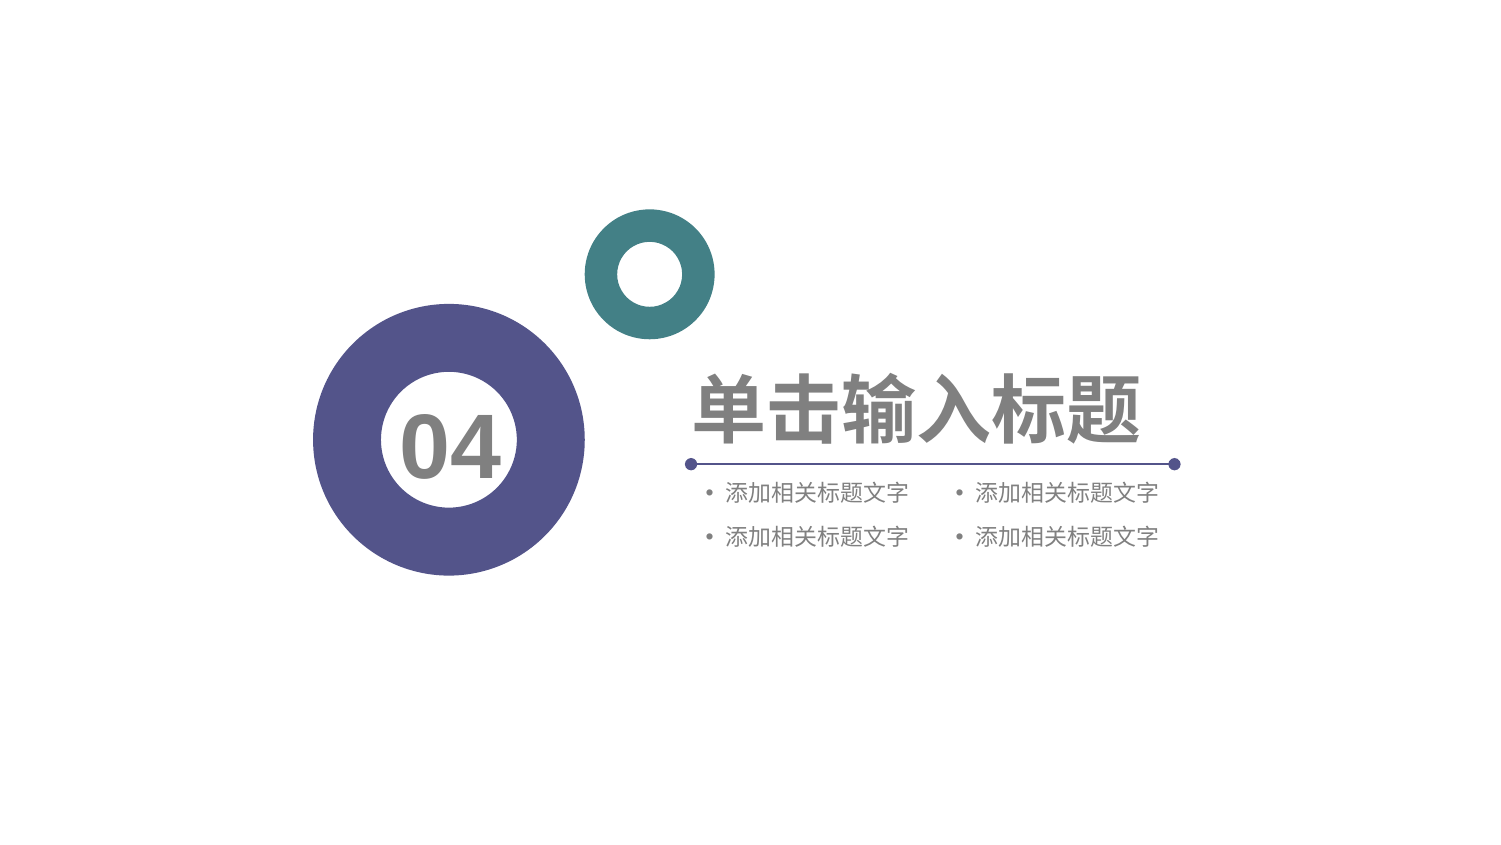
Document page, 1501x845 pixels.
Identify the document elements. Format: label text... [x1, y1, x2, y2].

text_box 添加相关标题文字 [694, 473, 921, 512]
text_box 添加相关标题文字 [945, 517, 1171, 556]
text_box 添加相关标题文字 [694, 517, 921, 556]
text_box 单击输入标题 [691, 362, 1213, 453]
text_box [583, 208, 716, 341]
text_box 04 [351, 386, 550, 497]
text_box [312, 302, 586, 577]
text_box 添加相关标题文字 [945, 473, 1171, 512]
